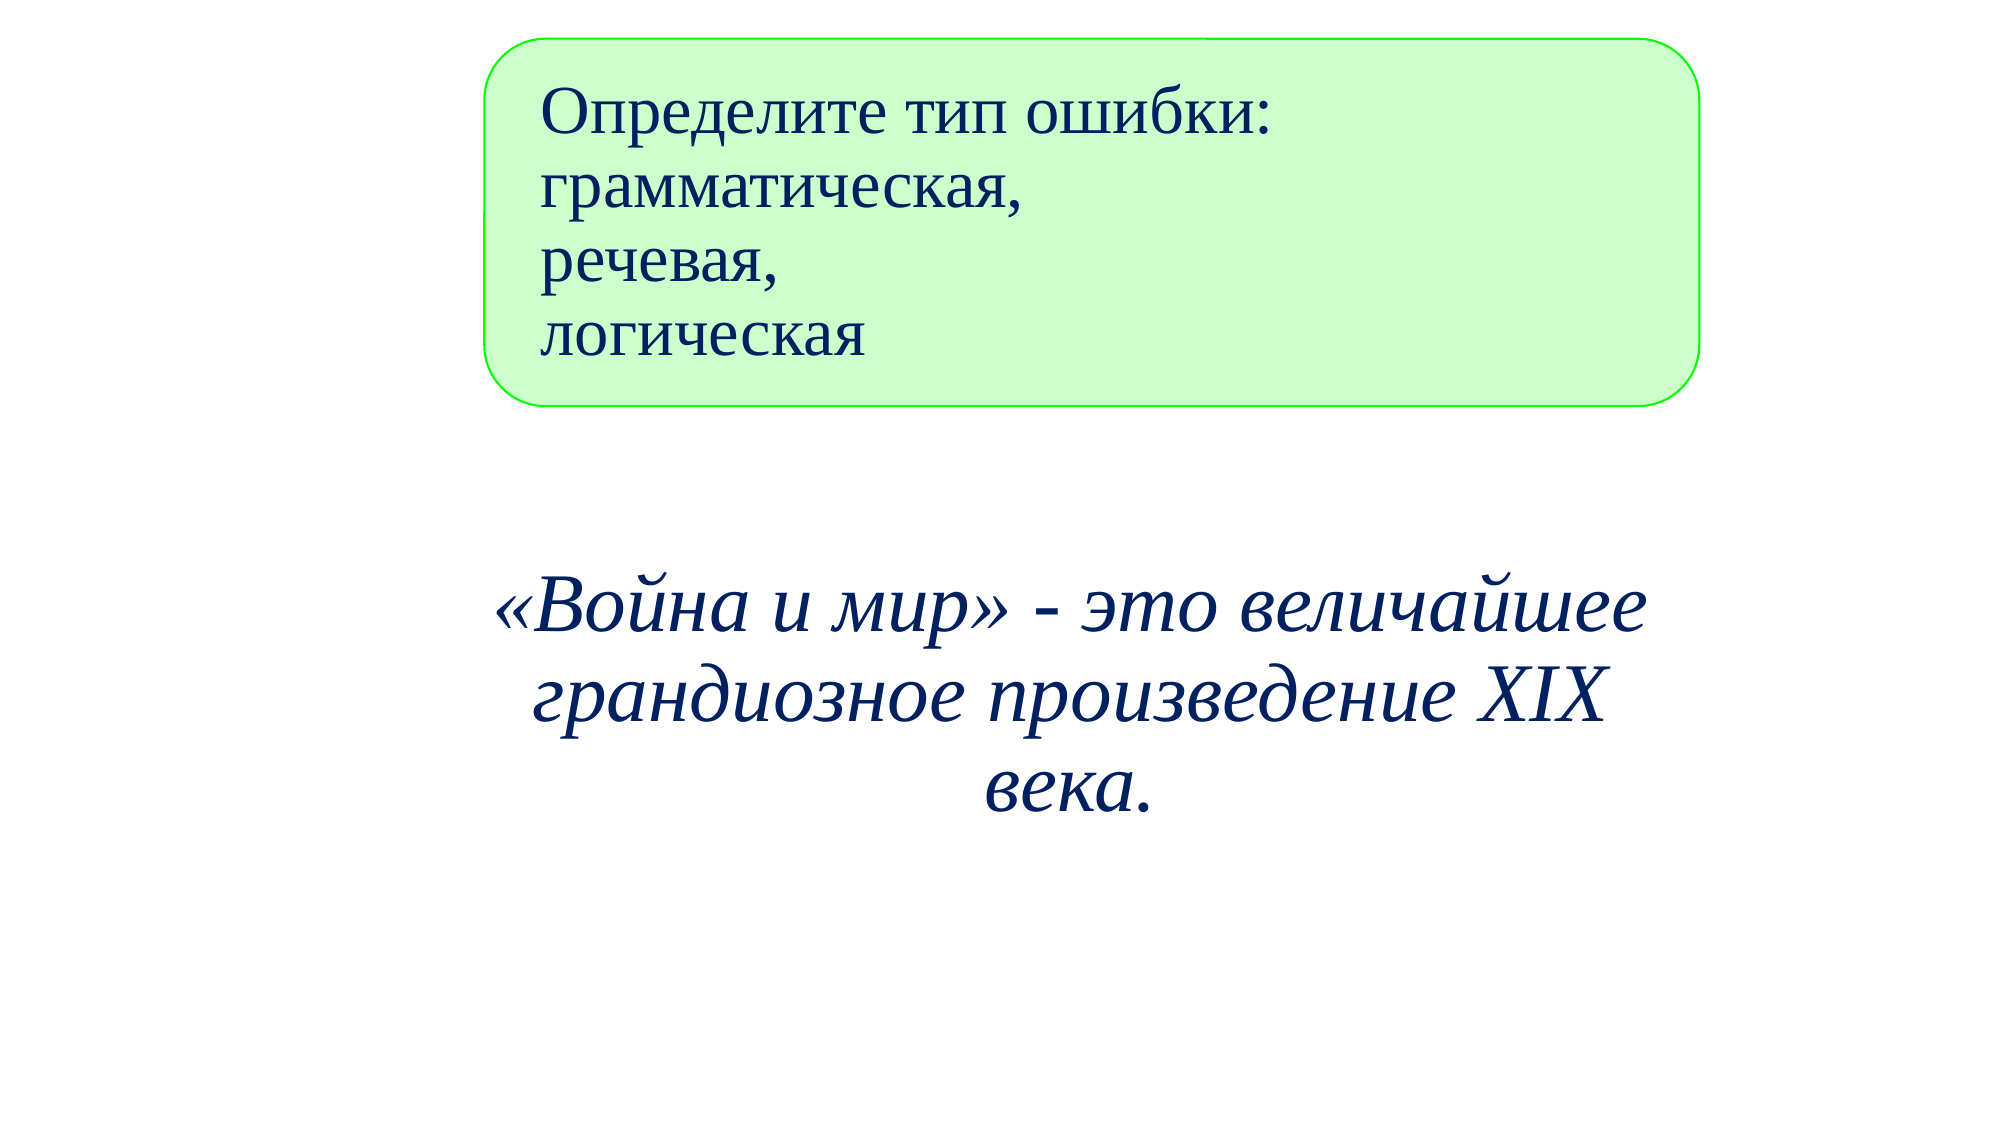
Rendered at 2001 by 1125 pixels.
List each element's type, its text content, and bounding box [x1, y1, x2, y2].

subtitle «Война и мир» - это величайшее грандиозное произведение XIX века. [460, 360, 1676, 1029]
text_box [484, 35, 1700, 410]
